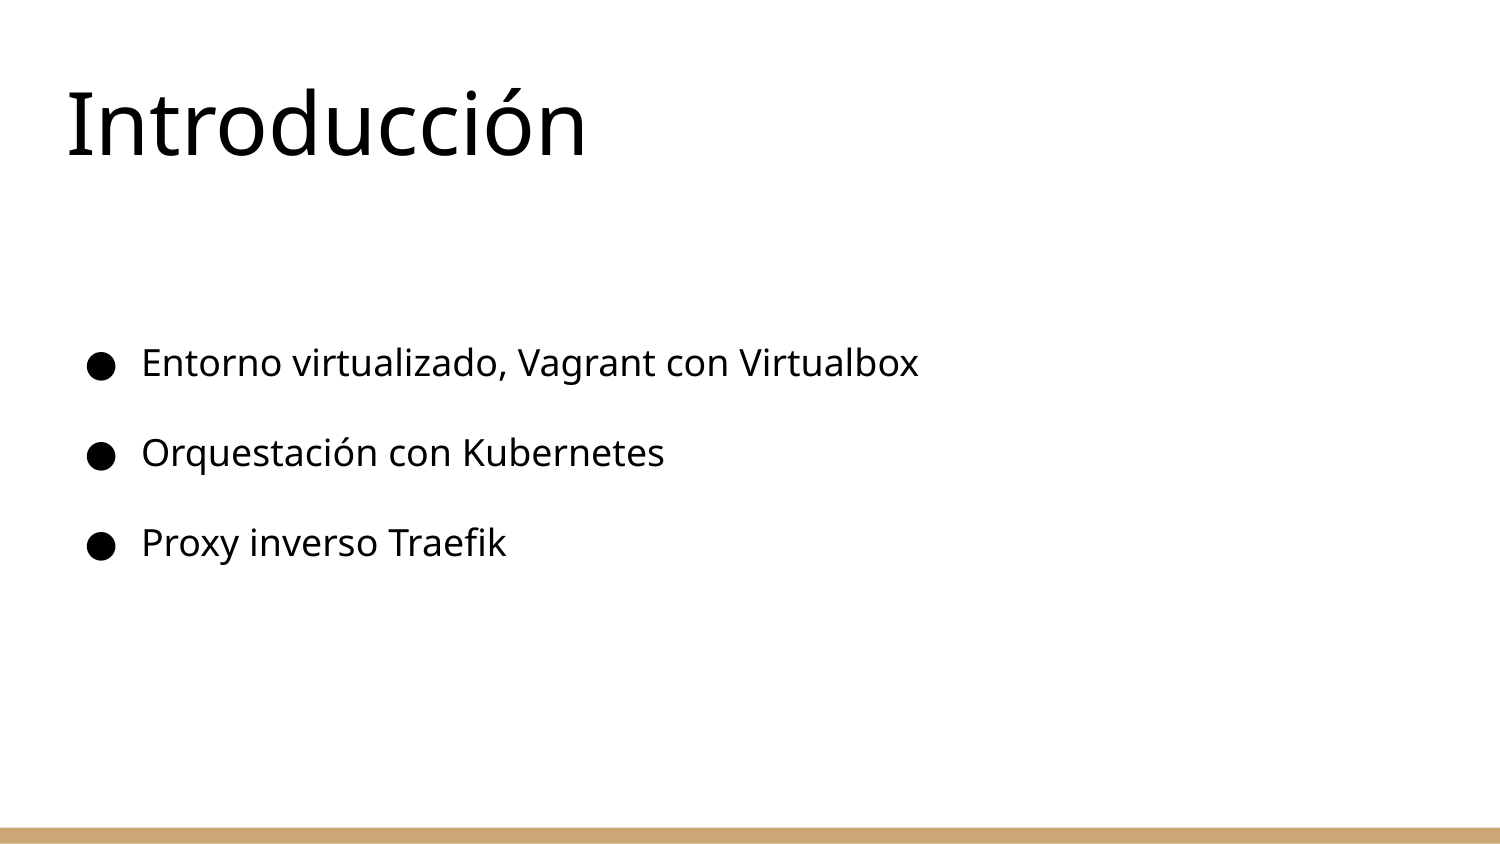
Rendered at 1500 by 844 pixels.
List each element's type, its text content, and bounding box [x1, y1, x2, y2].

list Entorno virtualizado, Vagrant con Virtualbox Orquestación con Kubernetes Proxy inverso Traefik [51, 200, 1449, 752]
title Introducción [51, 51, 1449, 189]
